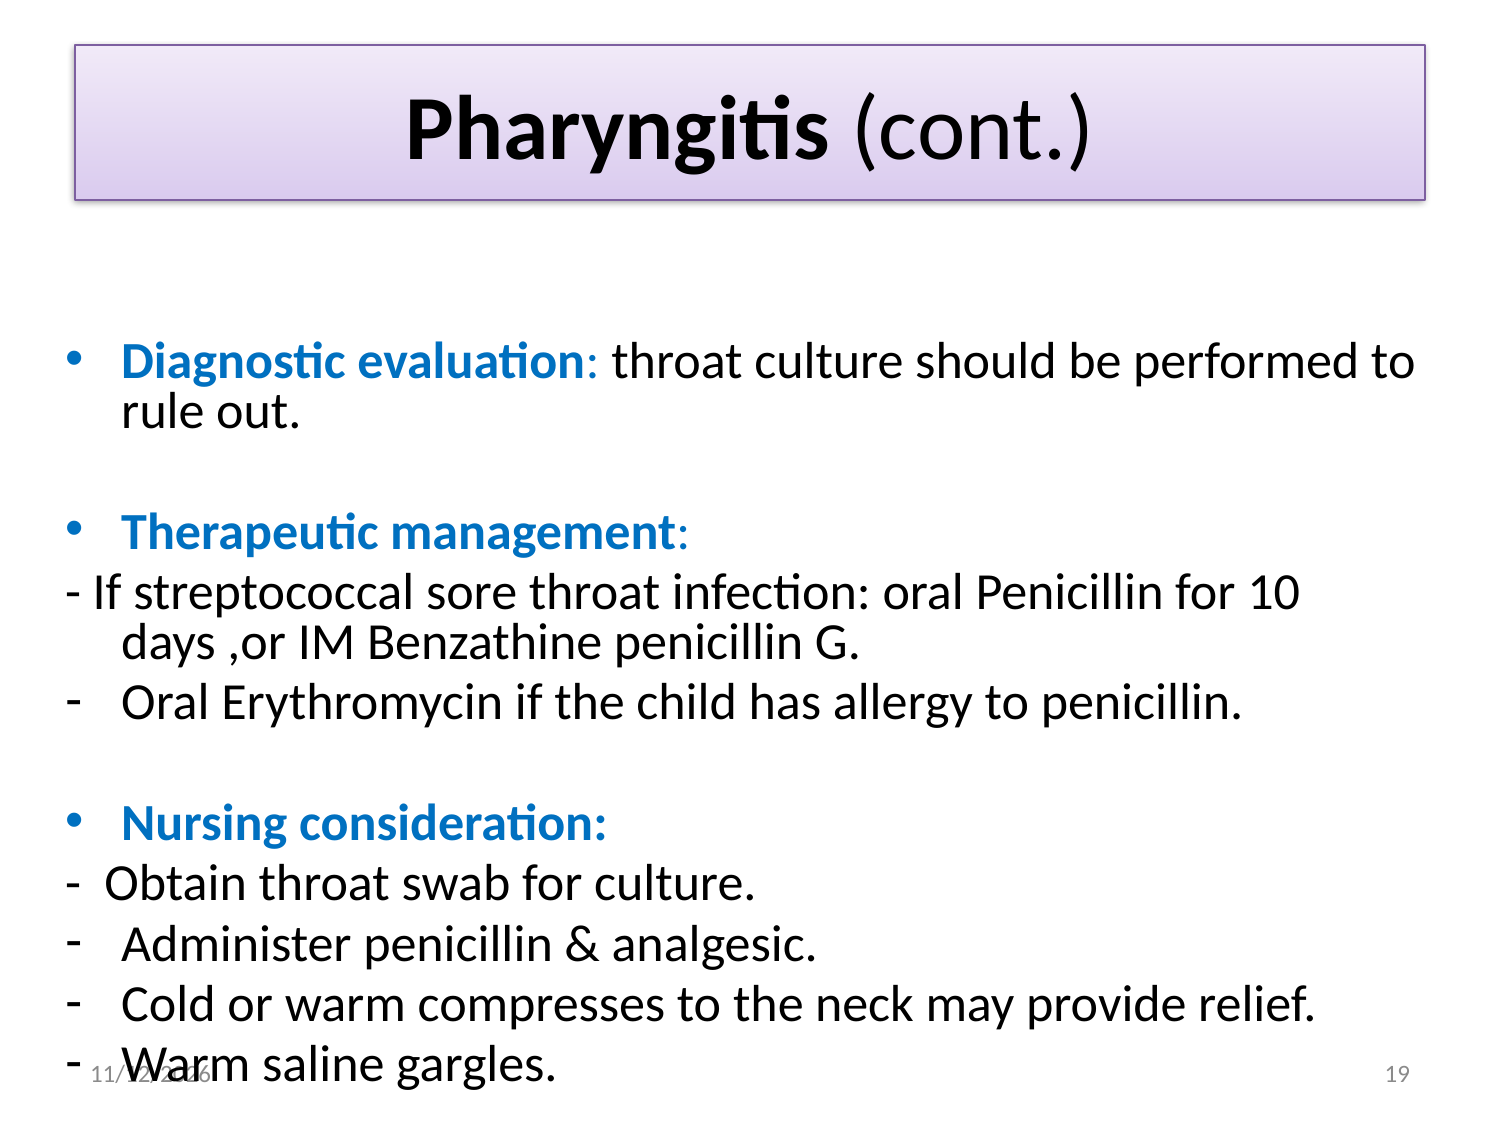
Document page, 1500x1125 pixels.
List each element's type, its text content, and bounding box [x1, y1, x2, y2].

list Diagnostic evaluation: throat culture should be performed to rule out. Therapeutic management: - If streptococcal sore throat infection: oral Penicillin for 10 days ,or IM Benzathine penicillin G. Oral Erythromycin if the child has allergy to penicillin. Nursing consideration: - Obtain throat swab for culture. Administer penicillin & analgesic. Cold or warm compresses to the neck may provide relief. Warm saline gargles. [50, 331, 1469, 1125]
title Pharyngitis (cont.) [74, 44, 1426, 201]
